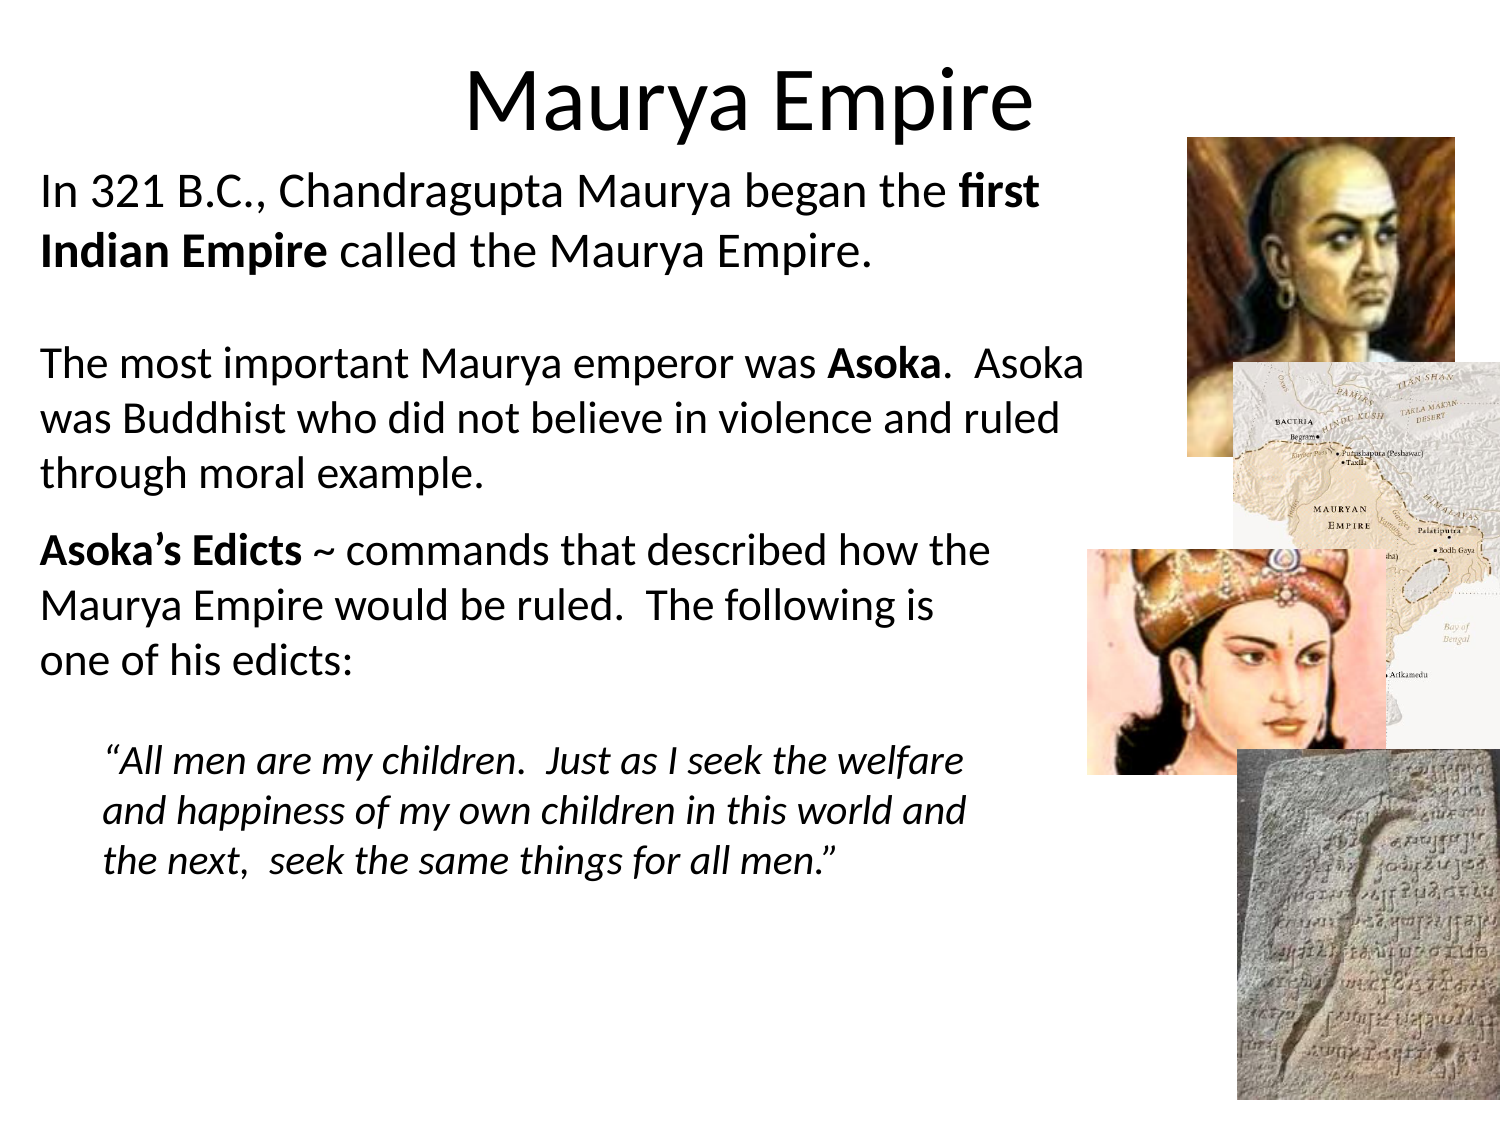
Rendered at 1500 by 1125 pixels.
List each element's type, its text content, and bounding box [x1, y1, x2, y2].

text_box “All men are my children. Just as I seek the welfare and happiness of my own children in this world and the next, seek the same things for all men.” [87, 725, 1013, 890]
text_box Asoka’s Edicts ~ commands that described how the Maurya Empire would be ruled. The following is one of his edicts: [24, 512, 1013, 693]
title Maurya Empire [75, 0, 1425, 188]
picture [1087, 137, 1500, 1101]
text_box The most important Maurya emperor was Asoka. Asoka was Buddhist who did not believe in violence and ruled through moral example. [24, 324, 1175, 505]
text_box In 321 B.C., Chandragupta Maurya began the first Indian Empire called the Maurya Empire. [24, 149, 1175, 285]
